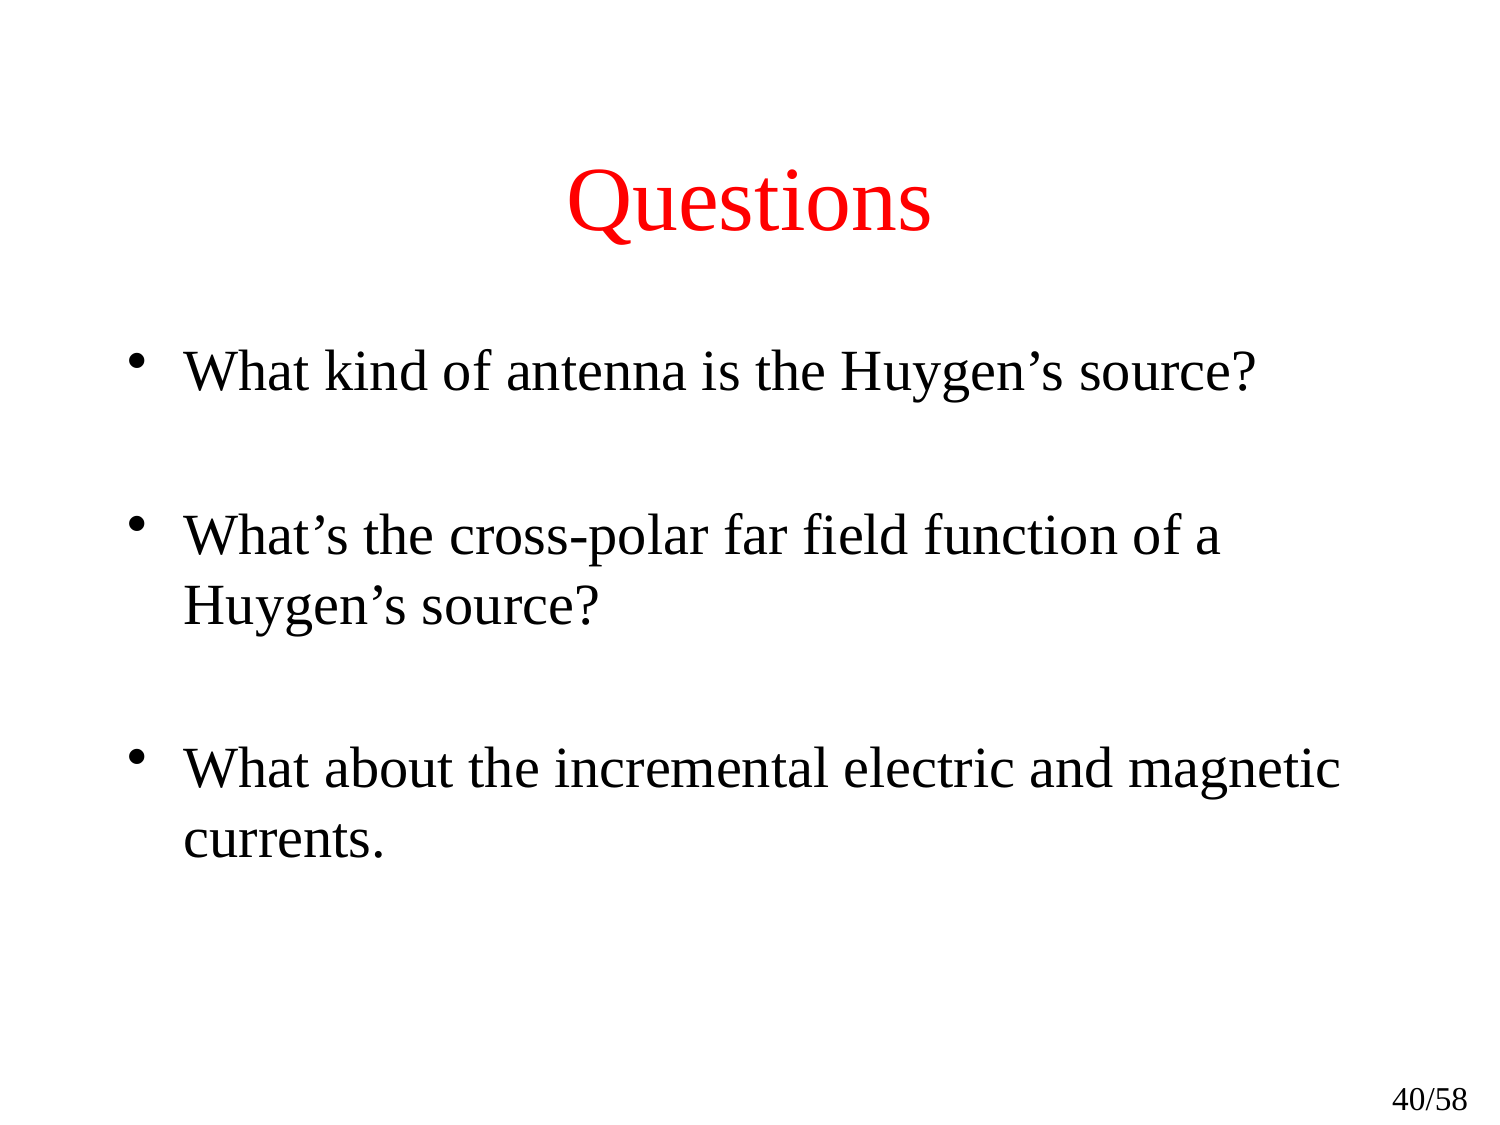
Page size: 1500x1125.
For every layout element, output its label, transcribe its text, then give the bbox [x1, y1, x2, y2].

list What kind of antenna is the Huygen’s source? What’s the cross-polar far field function of a Huygen’s source? What about the incremental electric and magnetic currents. [112, 324, 1388, 1001]
title Questions [112, 99, 1388, 288]
